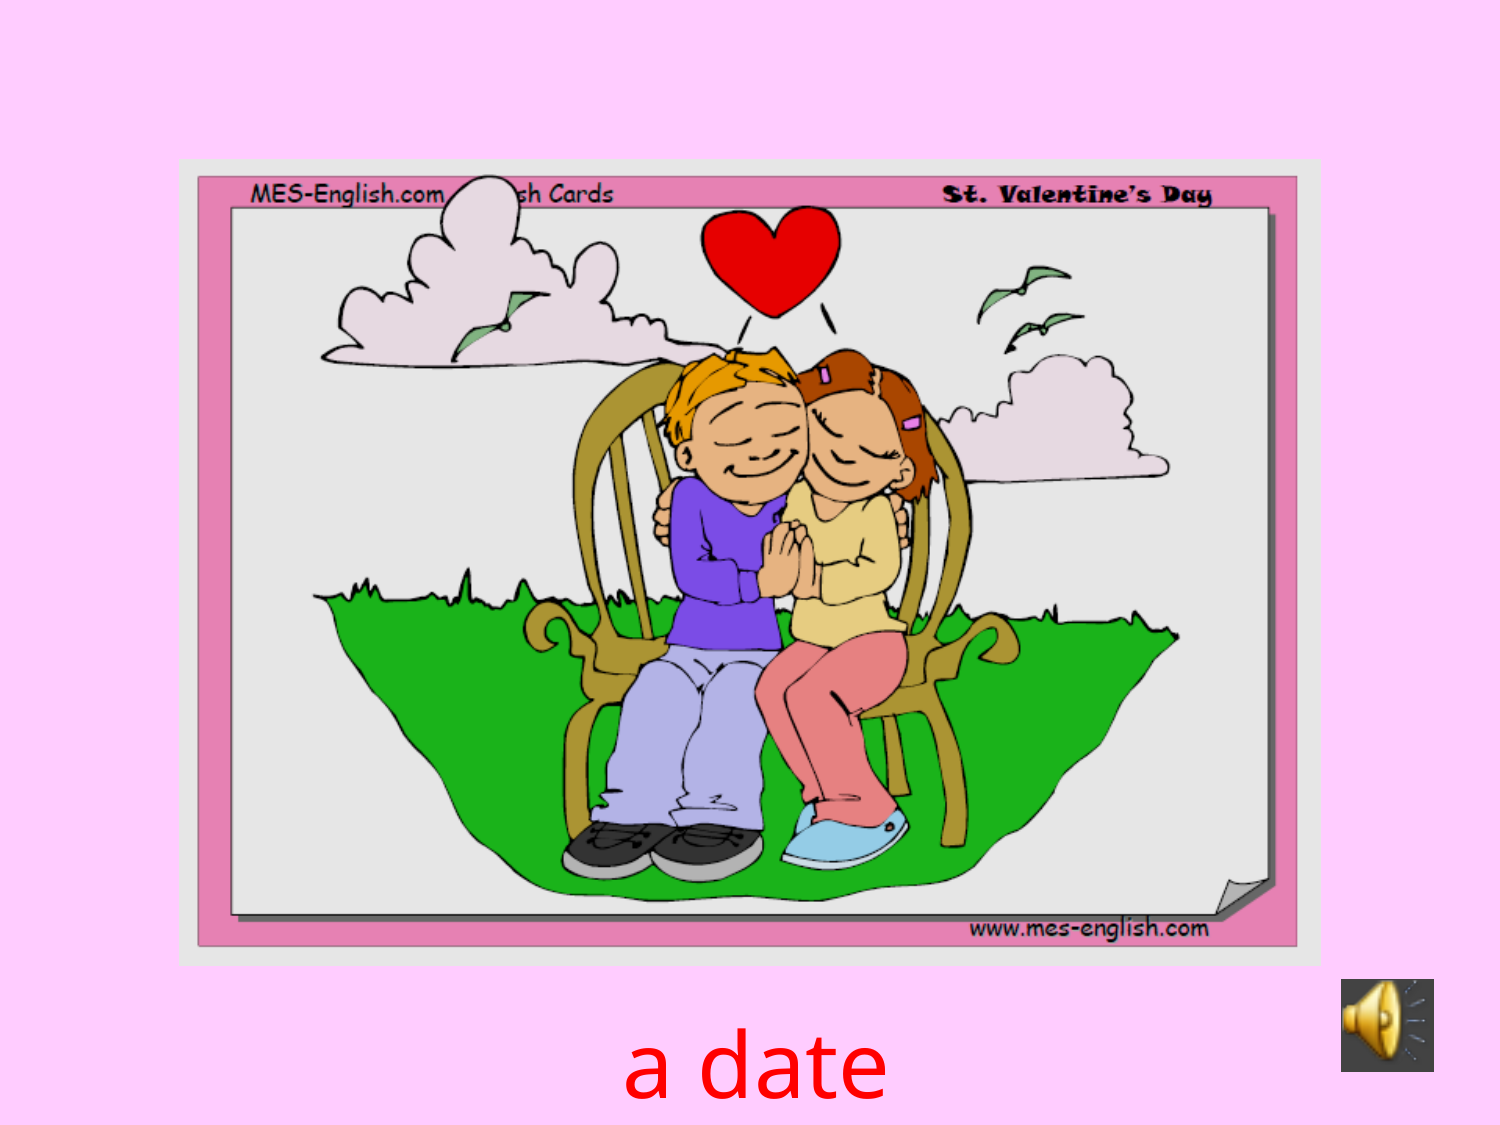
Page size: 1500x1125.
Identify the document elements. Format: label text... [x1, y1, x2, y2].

text_box a date [100, 999, 1413, 1125]
picture [179, 159, 1321, 966]
picture [1340, 978, 1436, 1074]
